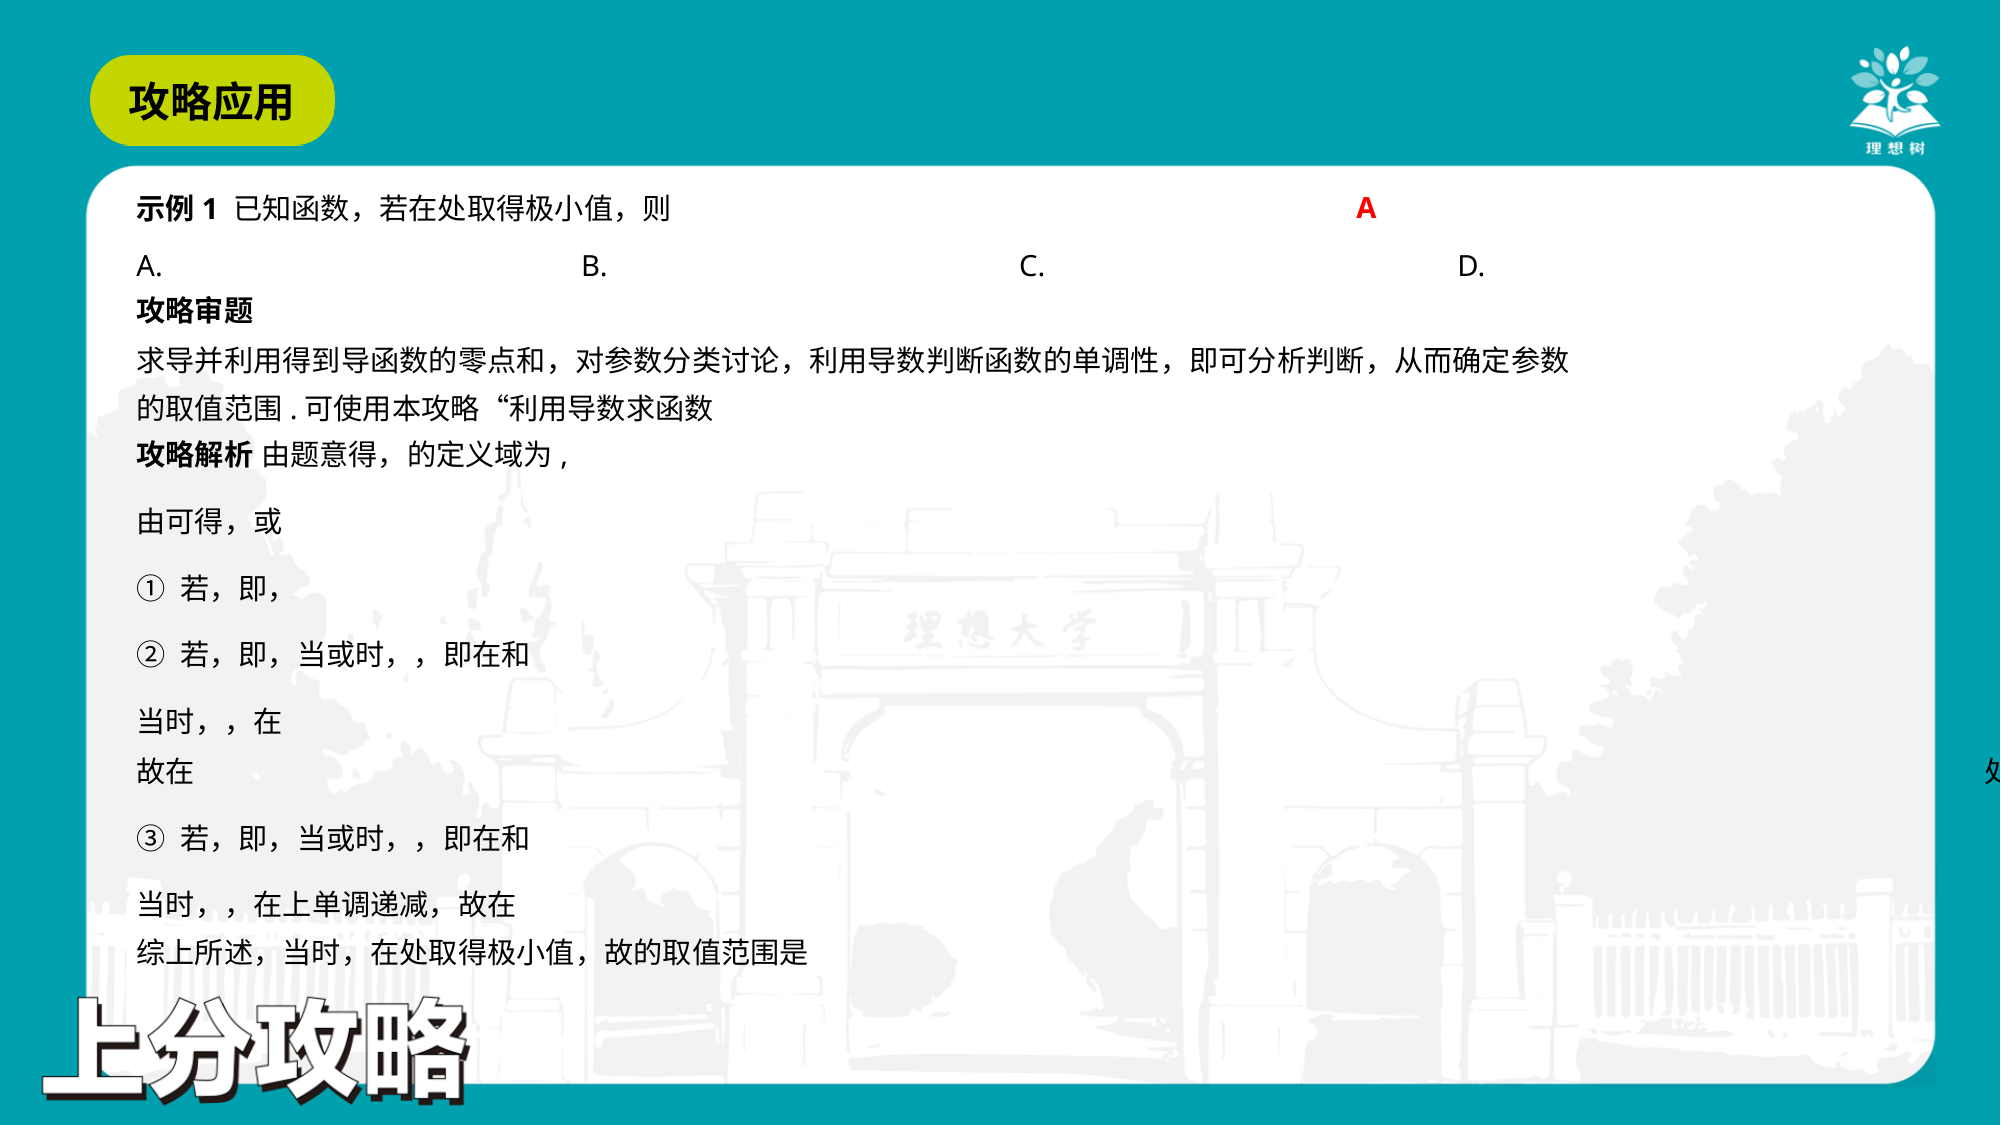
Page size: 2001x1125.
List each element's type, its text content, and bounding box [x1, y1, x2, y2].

picture [1991, 764, 1996, 774]
text_box A [1348, 176, 1385, 220]
picture [0, 0, 2000, 1125]
